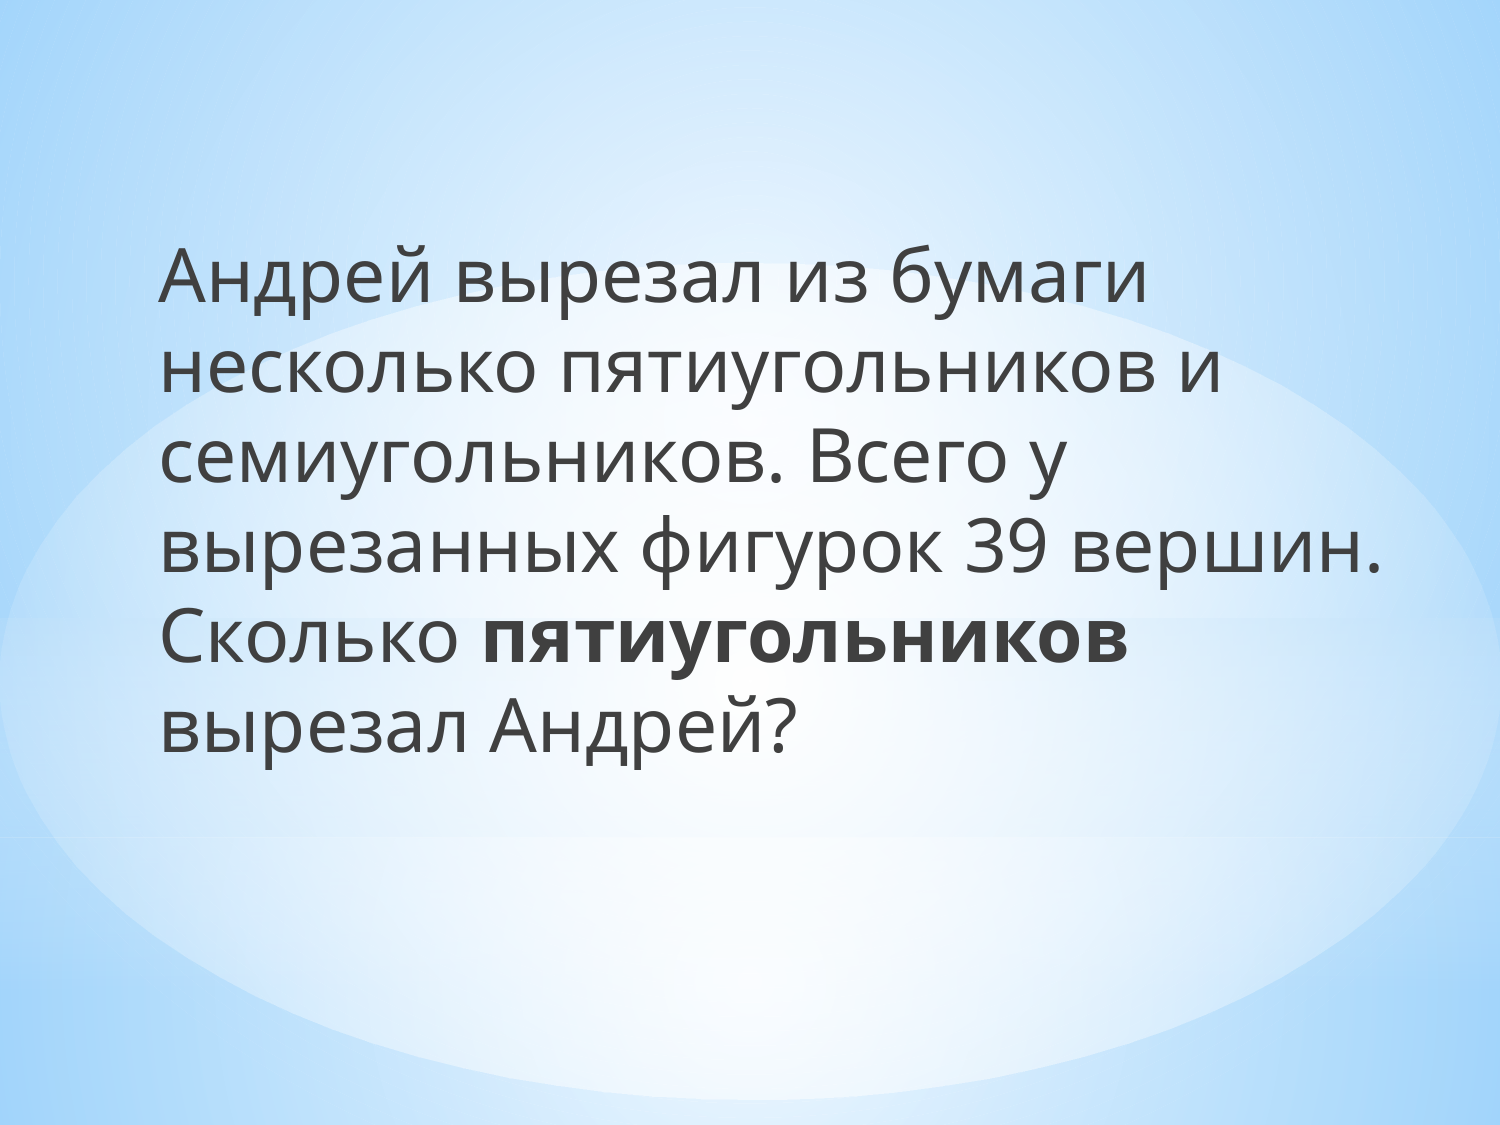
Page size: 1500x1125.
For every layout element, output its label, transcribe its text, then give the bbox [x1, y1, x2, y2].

list Андрей вырезал из бумаги несколько пятиугольников и семиугольников. Всего у вырезанных фигурок 39 вершин. Сколько пятиугольников вырезал Андрей? [135, 219, 1424, 905]
